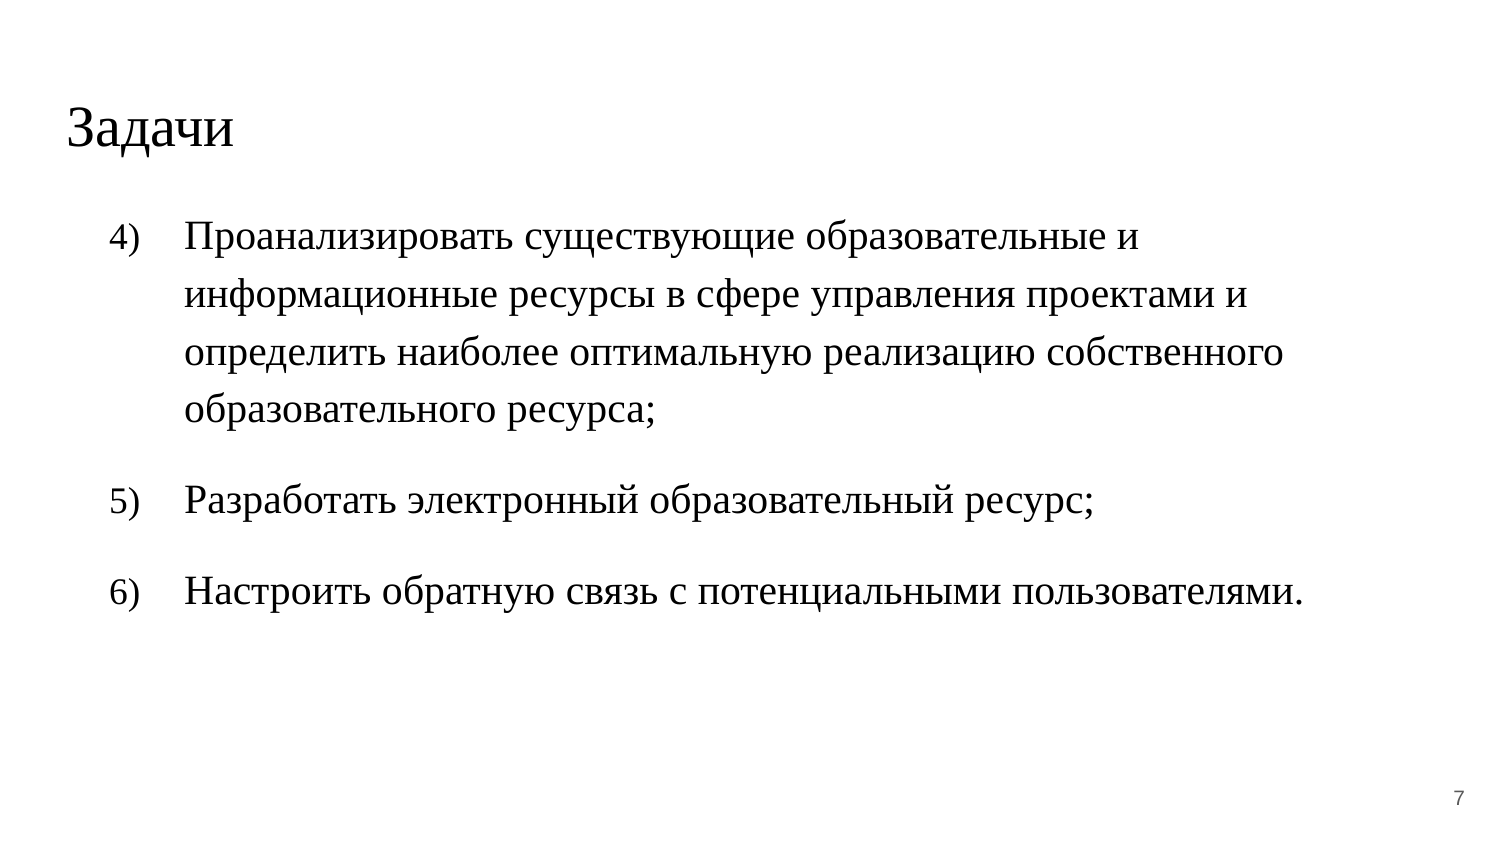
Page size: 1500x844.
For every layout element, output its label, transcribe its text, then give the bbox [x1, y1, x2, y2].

title Задачи [51, 72, 1449, 167]
slide_number 7 [1389, 764, 1480, 830]
list Проанализировать существующие образовательные и информационные ресурсы в сфере управления проектами и определить наиболее оптимальную реализацию собственного образовательного ресурса; Разработать электронный образовательный ресурс; Настроить обратную связь с потенциальными пользователями. [51, 185, 1417, 683]
